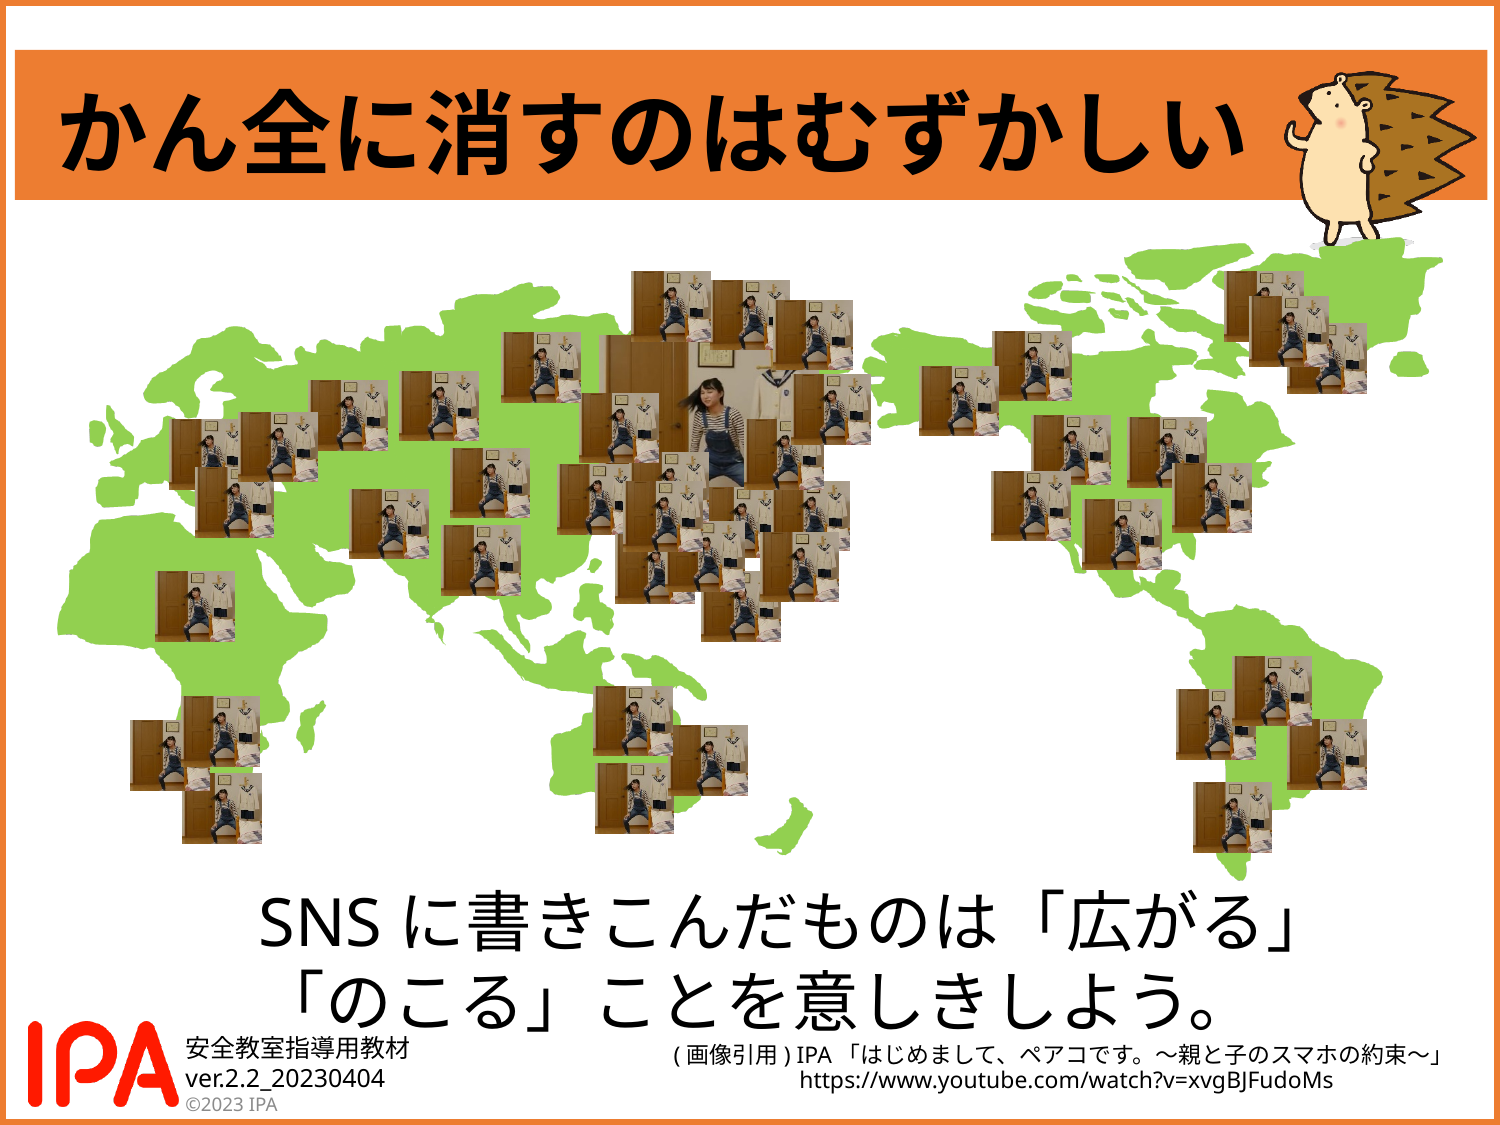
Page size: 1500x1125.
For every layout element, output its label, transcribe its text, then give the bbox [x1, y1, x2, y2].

text_box SNSに書きこんだものは「広がる」 「のこる」ことを意しきしよう。 [243, 881, 1394, 1048]
picture [28, 1021, 179, 1107]
title かん全に消すのはむずかしい [41, 61, 1350, 215]
picture [57, 71, 1477, 881]
text_box (画像引用) IPA「はじめまして、ペアコです。～親と子のスマホの約束～」 https://www.youtube.com/watch?v=xvgBJFudoMs [658, 986, 1500, 1125]
